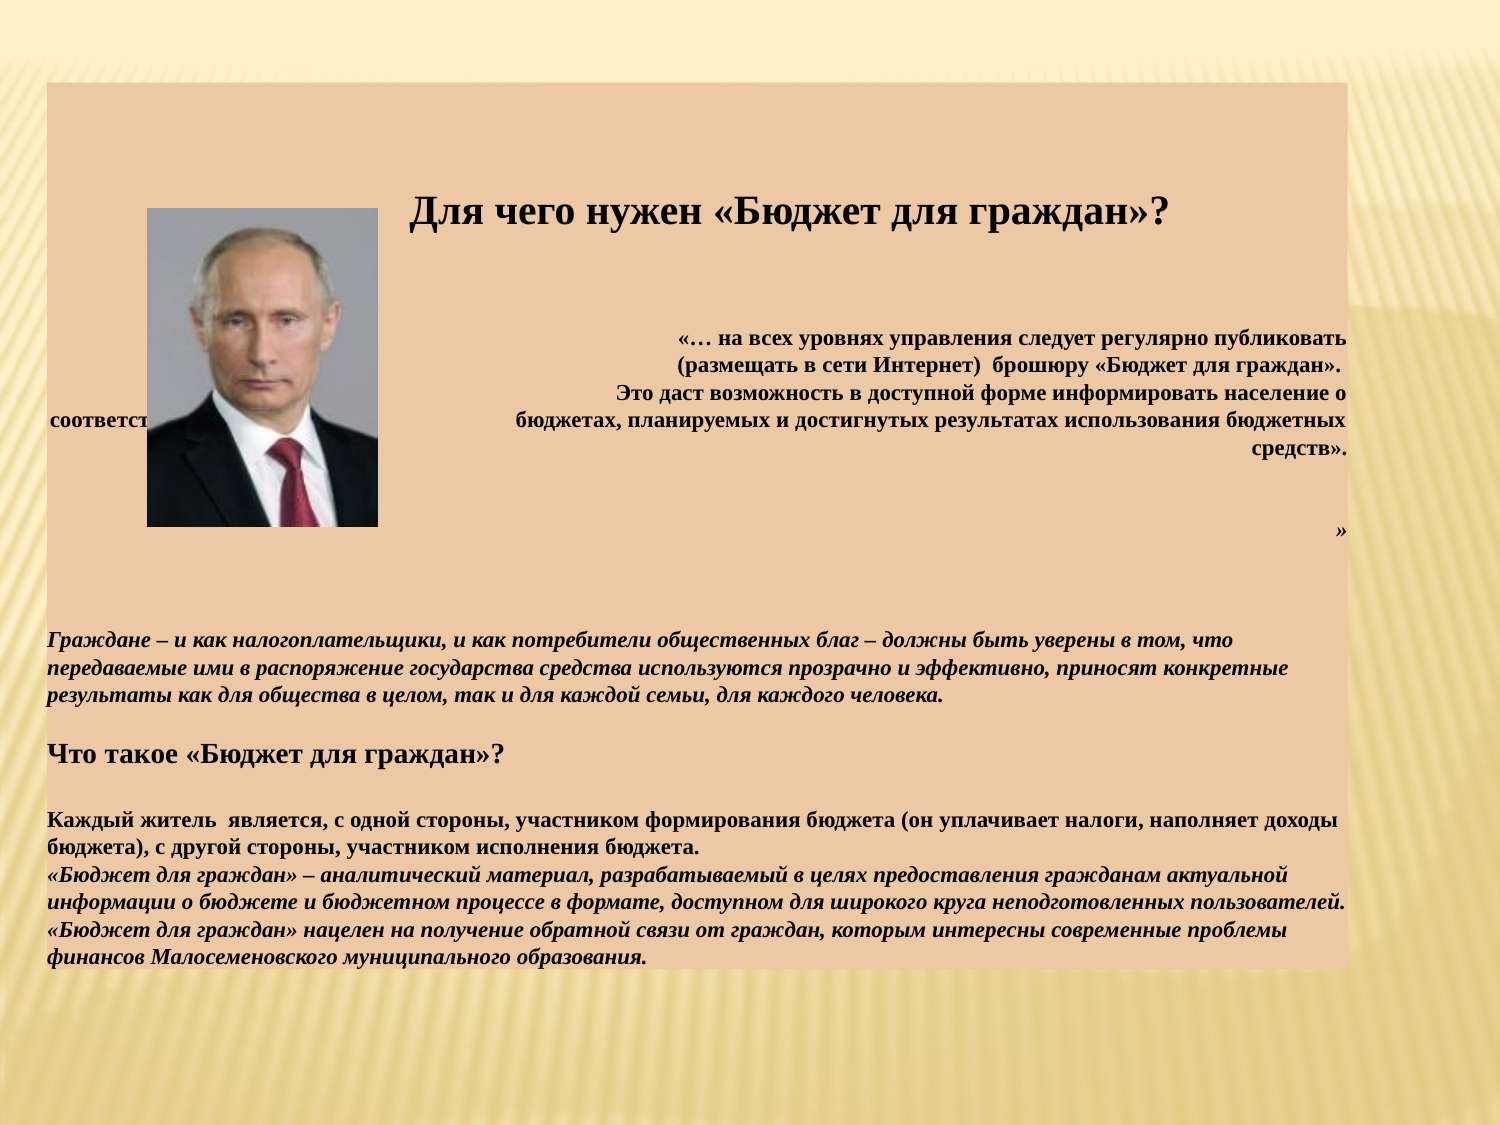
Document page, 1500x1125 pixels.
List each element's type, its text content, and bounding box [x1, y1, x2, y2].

text_box Для чего нужен «Бюджет для граждан»? «… на всех уровнях управления следует регулярно публиковать (размещать в сети Интернет) брошюру «Бюджет для граждан». Это даст возможность в доступной форме информировать население о соответствующих бюджетах, планируемых и достигнутых результатах использования бюджетных средств». » Граждане – и как налогоплательщики, и как потребители общественных благ – должны быть уверены в том, что передаваемые ими в распоряжение государства средства используются прозрачно и эффективно, приносят конкретные результаты как для общества в целом, так и для каждой семьи, для каждого человека. Что такое «Бюджет для граждан»? Каждый житель является, с одной стороны, участником формирования бюджета (он уплачивает налоги, наполняет доходы бюджета), с другой стороны, участником исполнения бюджета. «Бюджет для граждан» – аналитический материал, разрабатываемый в целях предоставления гражданам актуальной информации о бюджете и бюджетном процессе в формате, доступном для широкого круга неподготовленных пользователей. «Бюджет для граждан» нацелен на получение обратной связи от граждан, которым интересны современные проблемы финансов Малосеменовского муниципального образования. [47, 82, 1348, 970]
picture [147, 207, 379, 527]
